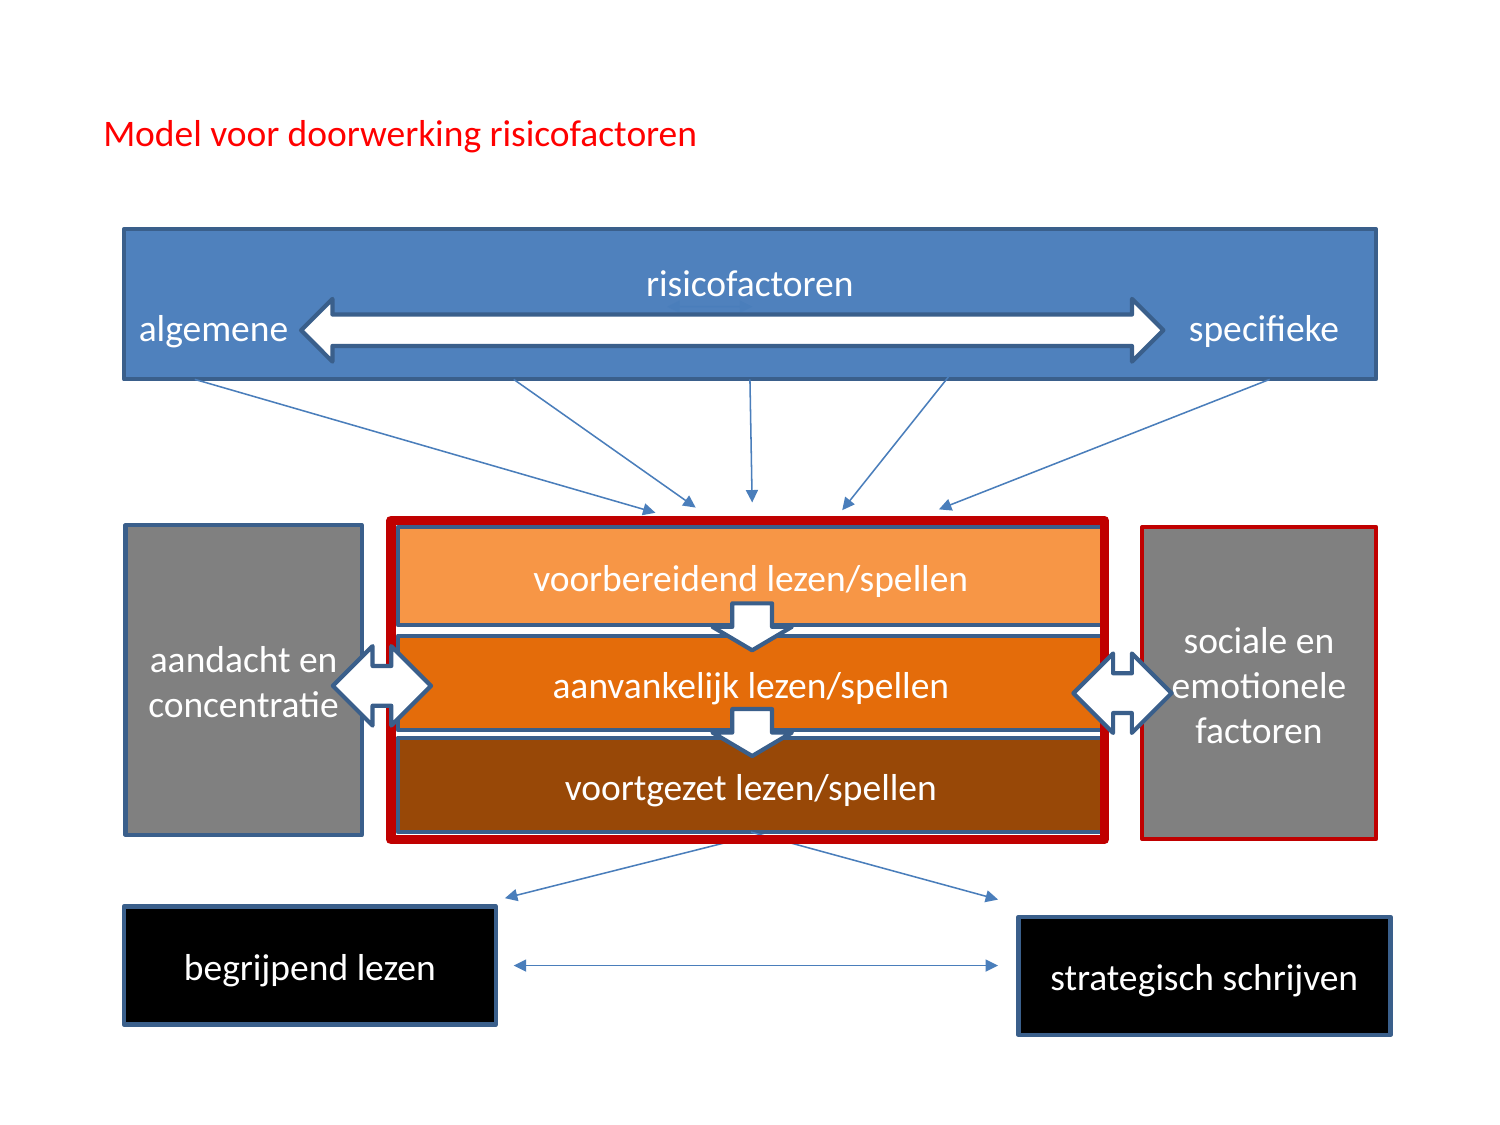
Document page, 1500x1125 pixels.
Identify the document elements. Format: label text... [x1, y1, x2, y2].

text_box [951, 379, 1270, 510]
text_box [194, 379, 511, 513]
text_box Model voor doorwerking risicofactoren [88, 101, 1459, 162]
text_box aandacht en concentratie [123, 523, 364, 837]
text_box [513, 379, 696, 508]
text_box [710, 601, 794, 653]
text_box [749, 379, 753, 503]
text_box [504, 837, 744, 899]
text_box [841, 376, 949, 511]
text_box [330, 644, 434, 728]
text_box [389, 518, 1106, 842]
text_box risicofactoren algemene specifieke [122, 227, 1378, 381]
text_box [1071, 651, 1174, 735]
text_box begrijpend lezen [122, 904, 498, 1027]
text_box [750, 831, 999, 900]
text_box strategisch schrijven [1016, 915, 1393, 1037]
text_box [710, 706, 794, 758]
text_box [298, 296, 1166, 364]
text_box sociale en emotionele factoren [1140, 525, 1378, 841]
